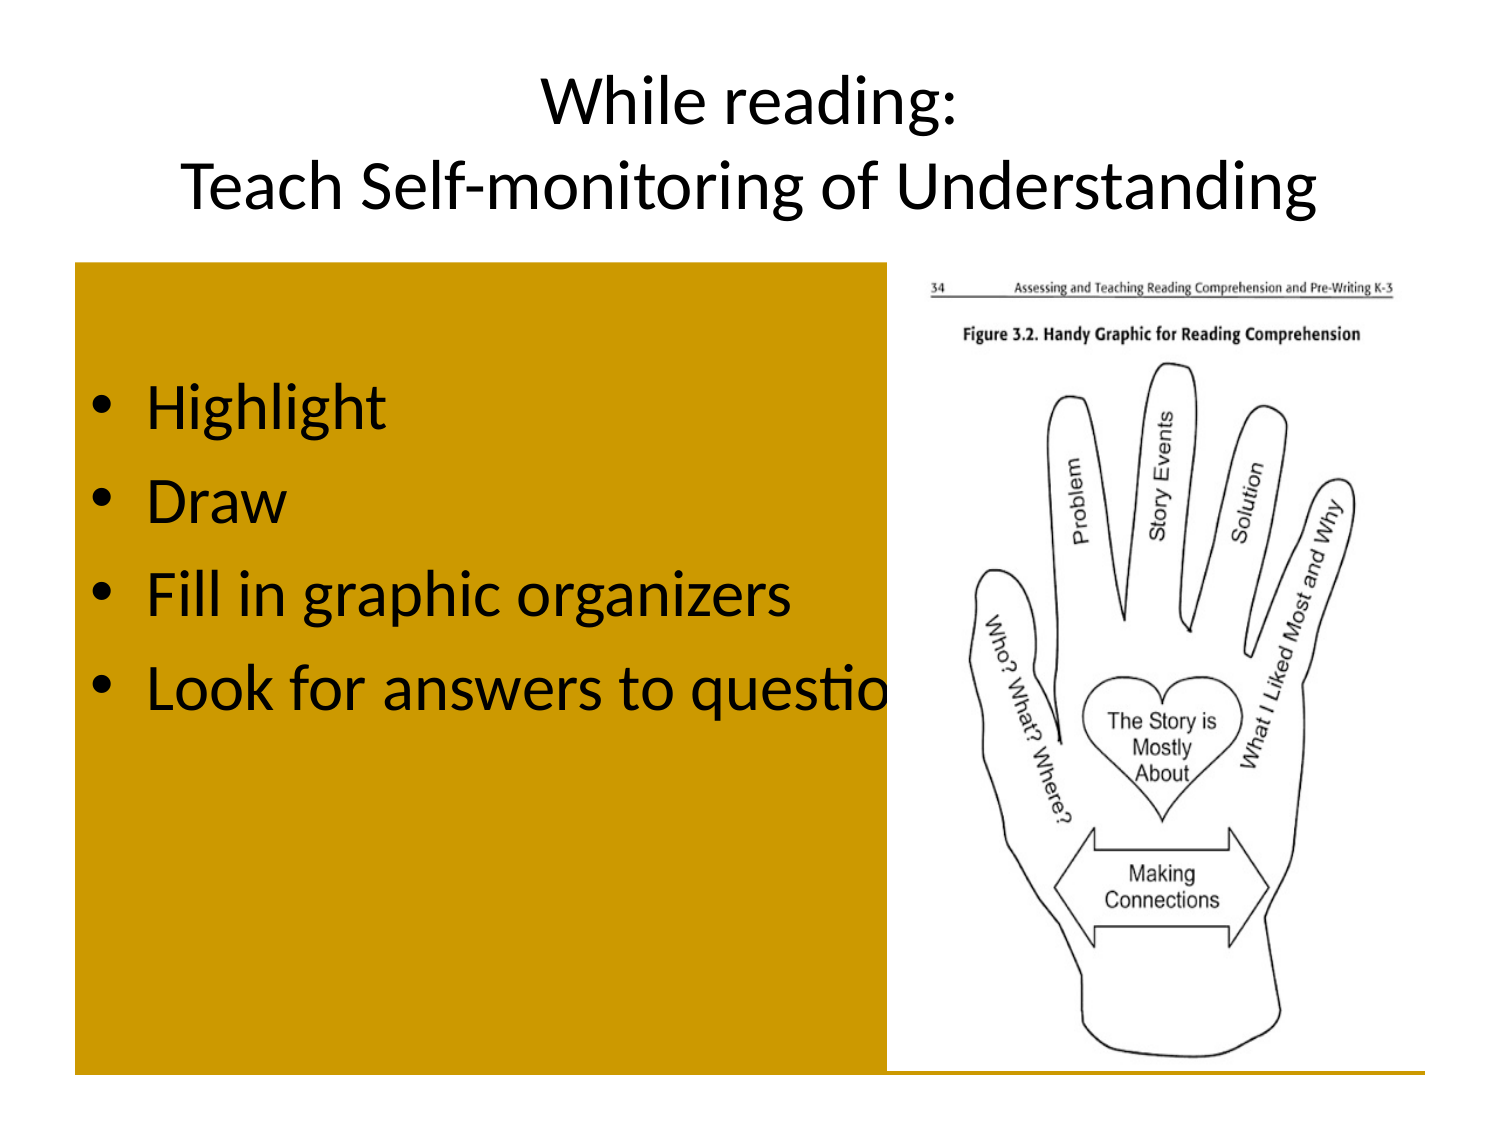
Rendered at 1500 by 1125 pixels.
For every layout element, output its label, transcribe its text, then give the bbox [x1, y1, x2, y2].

picture [887, 249, 1444, 1071]
title While reading: Teach Self-monitoring of Understanding [75, 45, 1425, 233]
list Highlight Draw Fill in graphic organizers Look for answers to questions [75, 262, 883, 1075]
